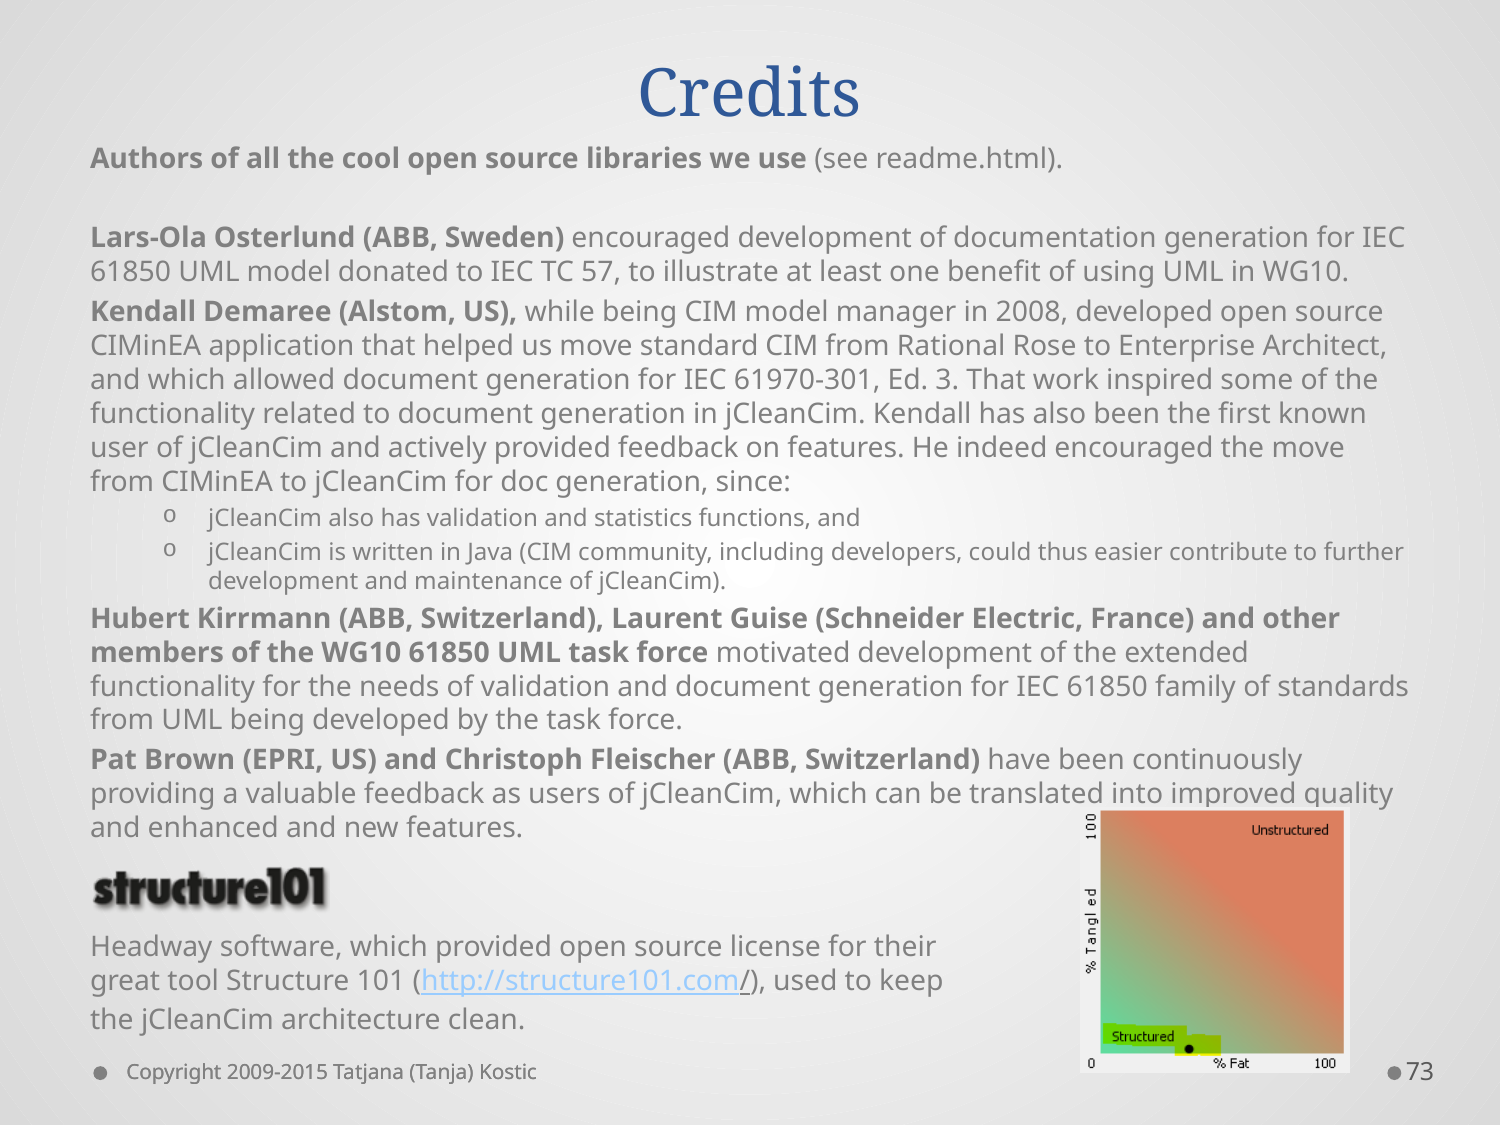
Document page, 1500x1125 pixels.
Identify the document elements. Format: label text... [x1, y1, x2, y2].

picture [1080, 807, 1350, 1073]
title Credits [75, 0, 1425, 132]
picture [88, 857, 331, 918]
list Authors of all the cool open source libraries we use (see readme.html). Lars-Ola Osterlund (ABB, Sweden) encouraged development of documentation generation for IEC 61850 UML model donated to IEC TC 57, to illustrate at least one benefit of using UML in WG10. Kendall Demaree (Alstom, US), while being CIM model manager in 2008, developed open source CIMinEA application that helped us move standard CIM from Rational Rose to Enterprise Architect, and which allowed document generation for IEC 61970-301, Ed. 3. That work inspired some of the functionality related to document generation in jCleanCim. Kendall has also been the first known user of jCleanCim and actively provided feedback on features. He indeed encouraged the move from CIMinEA to jCleanCim for doc generation, since: jCleanCim also has validation and statistics functions, and jCleanCim is written in Java (CIM community, including developers, could thus easier contribute to further development and maintenance of jCleanCim). Hubert Kirrmann (ABB, Switzerland), Laurent Guise (Schneider Electric, France) and other members of the WG10 61850 UML task force motivated development of the extended functionality for the needs of validation and document generation for IEC 61850 family of standards from UML being developed by the task force. Pat Brown (EPRI, US) and Christoph Fleischer (ABB, Switzerland) have been continuously providing a valuable feedback as users of jCleanCim, which can be translated into improved quality and enhanced and new features. Headway software, which provided open source license for their great tool Structure 101 (http://structure101.com/), used to keep the jCleanCim architecture clean. [75, 132, 1425, 1083]
slide_number 73 [1401, 1042, 1494, 1103]
